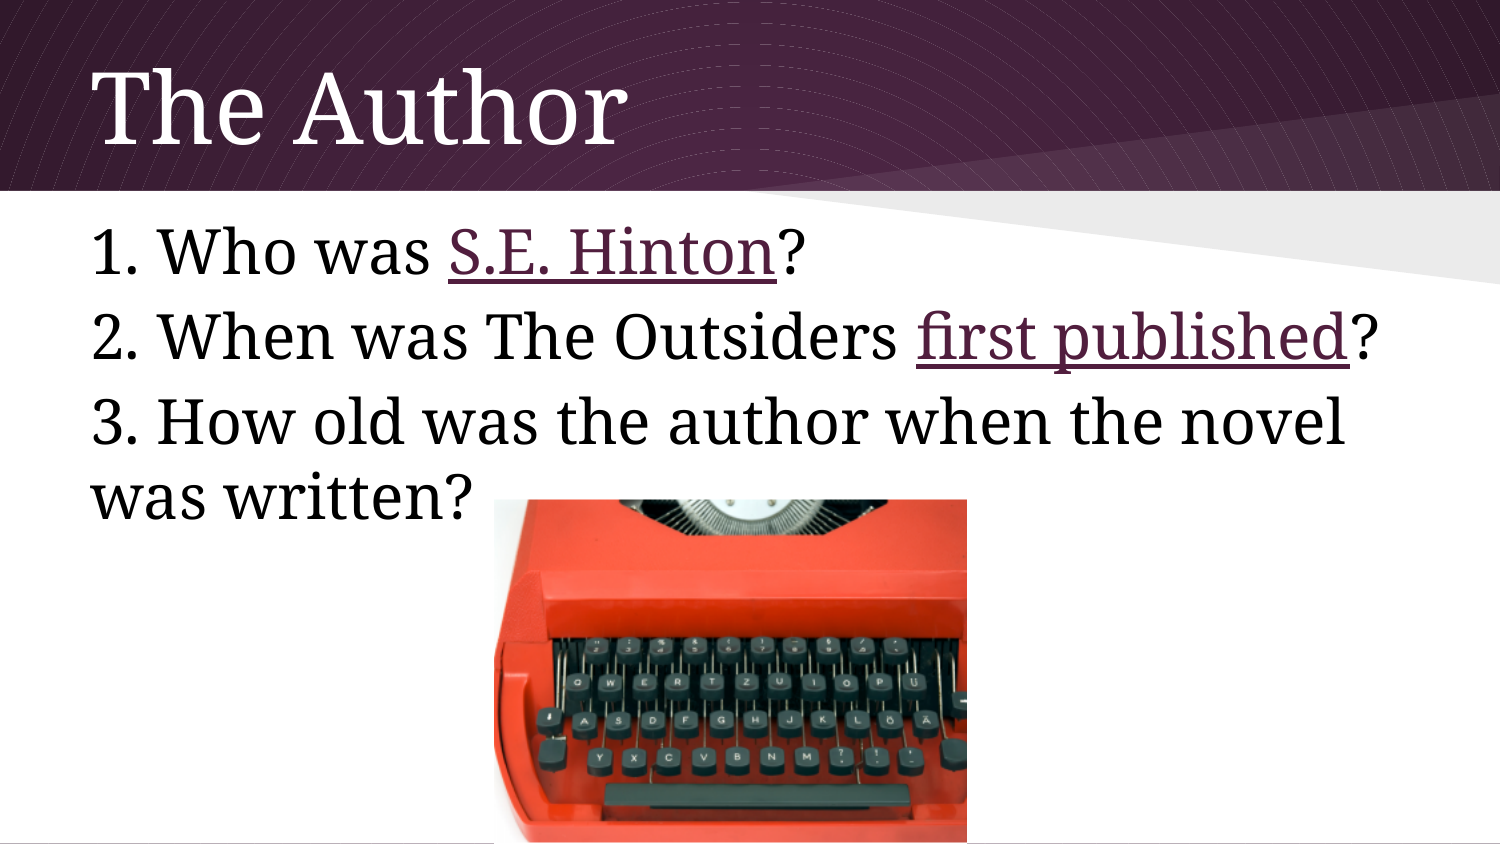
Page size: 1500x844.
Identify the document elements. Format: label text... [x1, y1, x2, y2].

list 1. Who was S.E. Hinton? 2. When was The Outsiders first published? 3. How old was the author when the novel was written? [75, 196, 1425, 702]
title The Author [75, 18, 1425, 190]
picture [493, 497, 967, 844]
